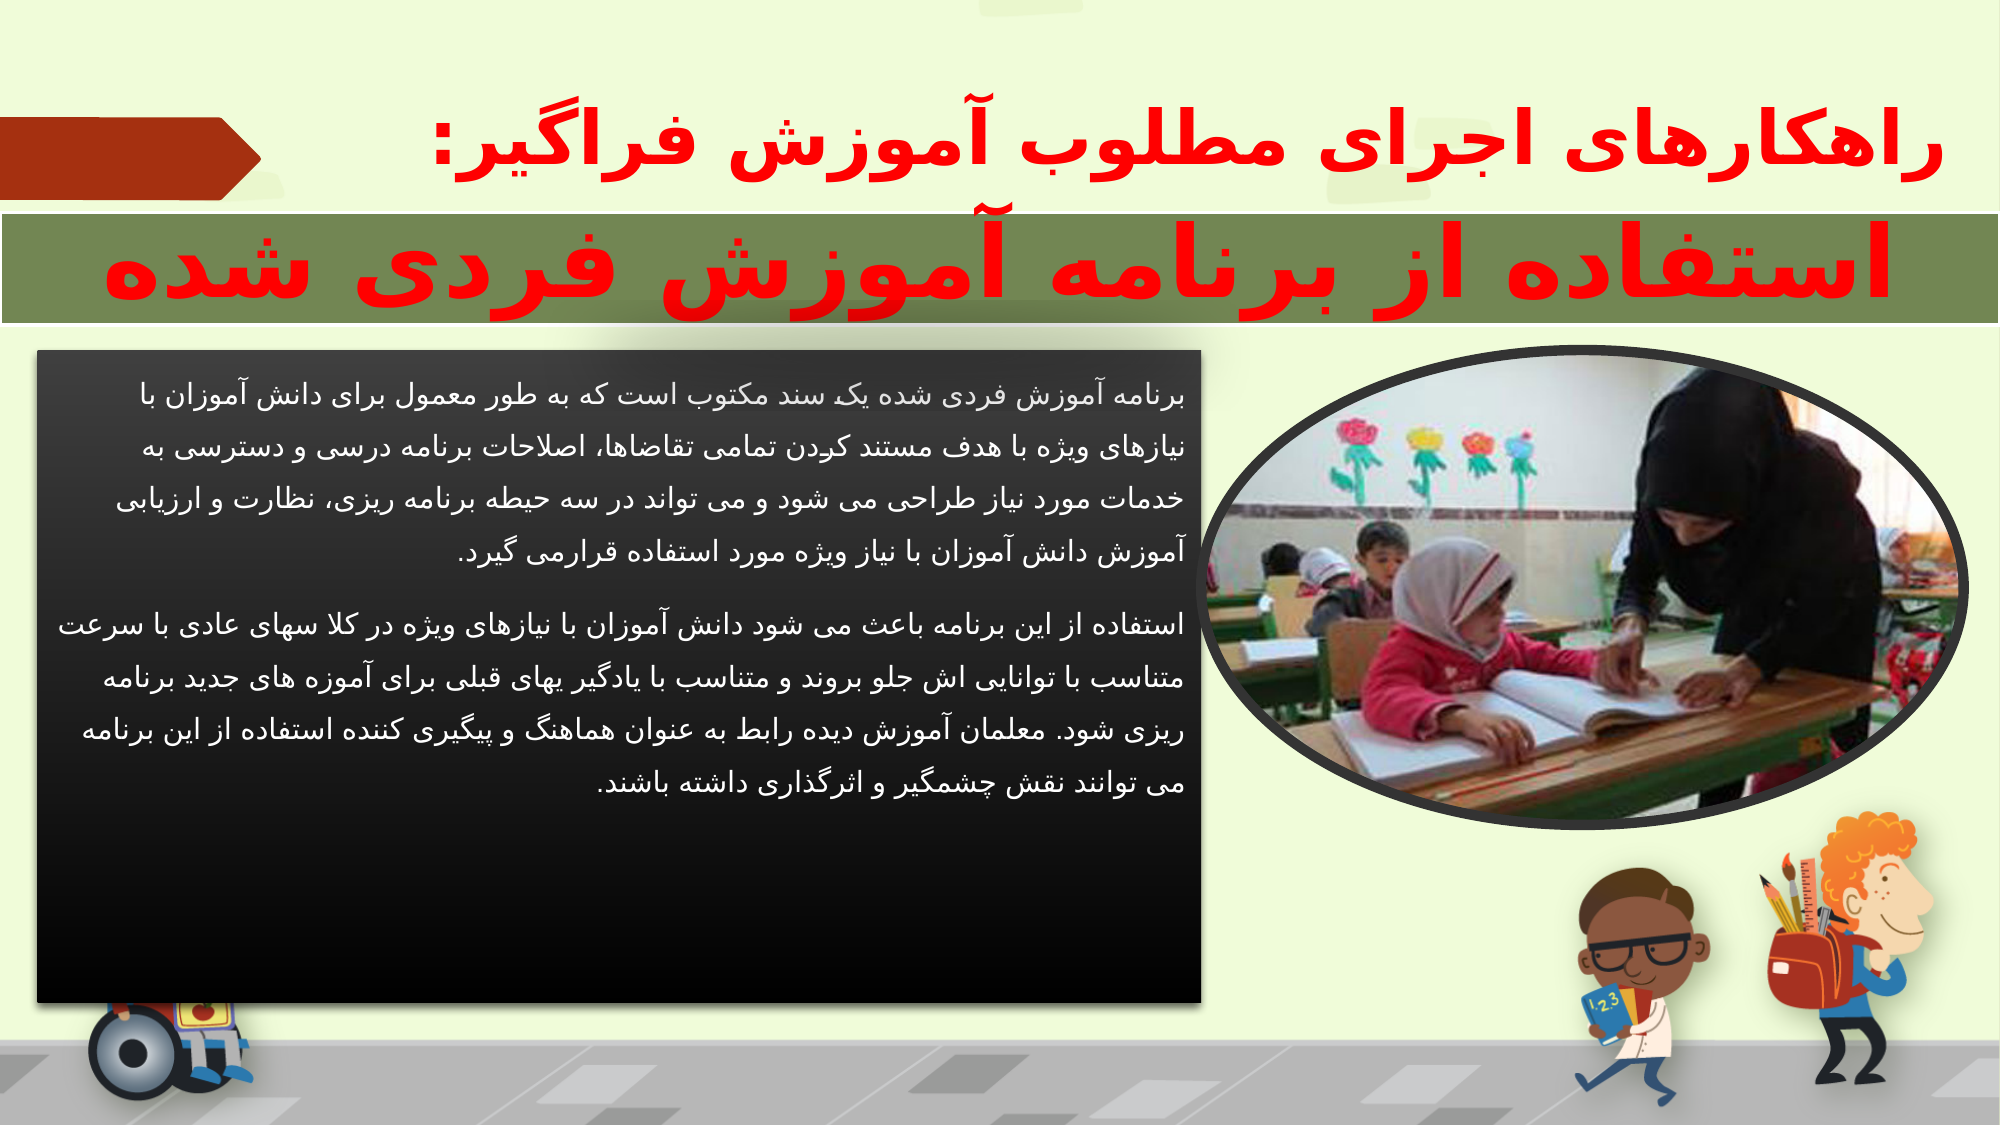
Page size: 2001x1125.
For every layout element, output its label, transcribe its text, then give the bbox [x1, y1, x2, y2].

picture [0, 0, 2000, 211]
title راهکارهای اجرای مطلوب آموزش فراگیر: [275, 0, 1964, 188]
picture [0, 327, 2000, 1125]
list برنامه آموزش فردی شده یک سند مکتوب است که به طور معمول برای دانش آموزان با نیازهای ویژه با هدف مستند کردن تمامی تقاضاها، اصلاحات برنامه درسی و دسترسی به خدمات مورد نیاز طراحی می شود و می تواند در سه حیطه برنامه ریزی، نظارت و ارزیابی آموزش دانش آموزان با نیاز ویژه مورد استفاده قرارمی گیرد. استفاده از این برنامه باعث می شود دانش آموزان با نیازهای ویژه در کلا سهای عادی با سرعت متناسب با توانایی اش جلو بروند و متناسب با یادگیر یهای قبلی برای آموزه های جدید برنامه ریزی شود. معلمان آموزش دیده رابط به عنوان هماهنگ و پیگیری کننده استفاده از این برنامه می توانند نقش چشمگیر و اثرگذاری داشته باشند. [37, 350, 1202, 1003]
list استفاده از برنامه آموزش فردی شده [0, 211, 2000, 327]
